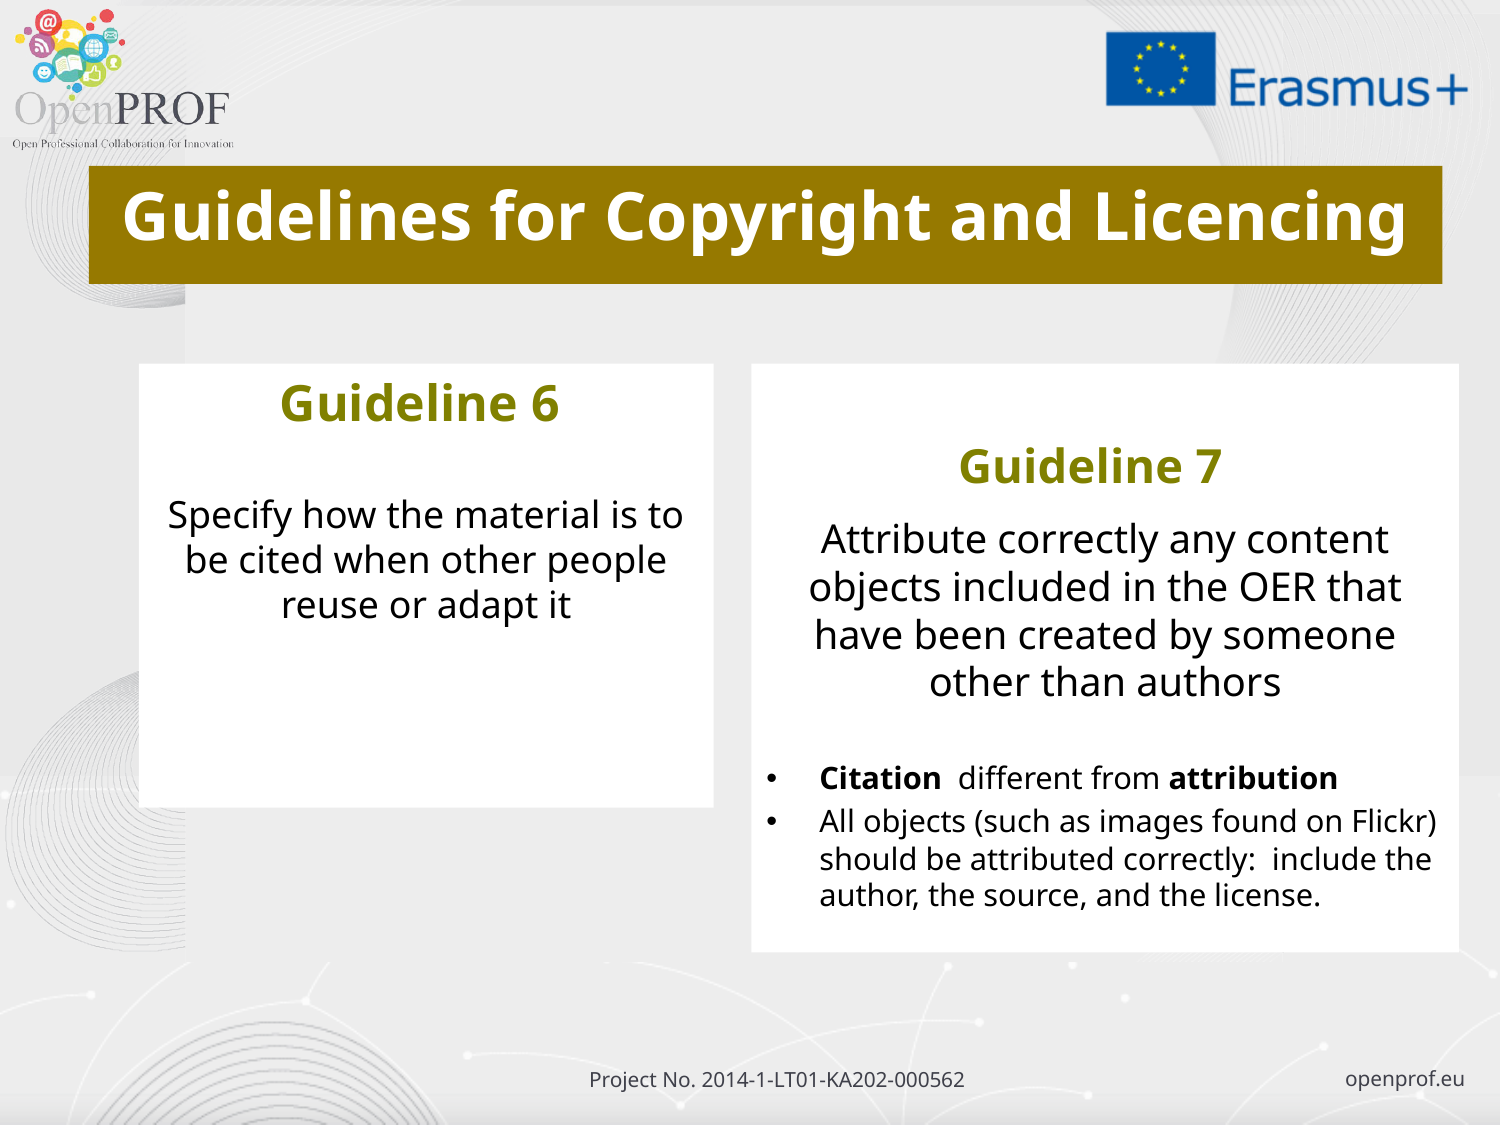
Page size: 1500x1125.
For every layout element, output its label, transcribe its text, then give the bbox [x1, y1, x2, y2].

picture [0, 0, 1500, 1125]
text_box Guidelines for Copyright and Licencing [88, 165, 1443, 284]
text_box Guideline 6 Specify how the material is to be cited when other people reuse or adapt it [138, 363, 714, 808]
text_box Guideline 7 Attribute correctly any content objects included in the OER that have been created by someone other than authors Citation different from attribution All objects (such as images found on Flickr) should be attributed correctly: include the author, the source, and the license. [751, 363, 1459, 953]
